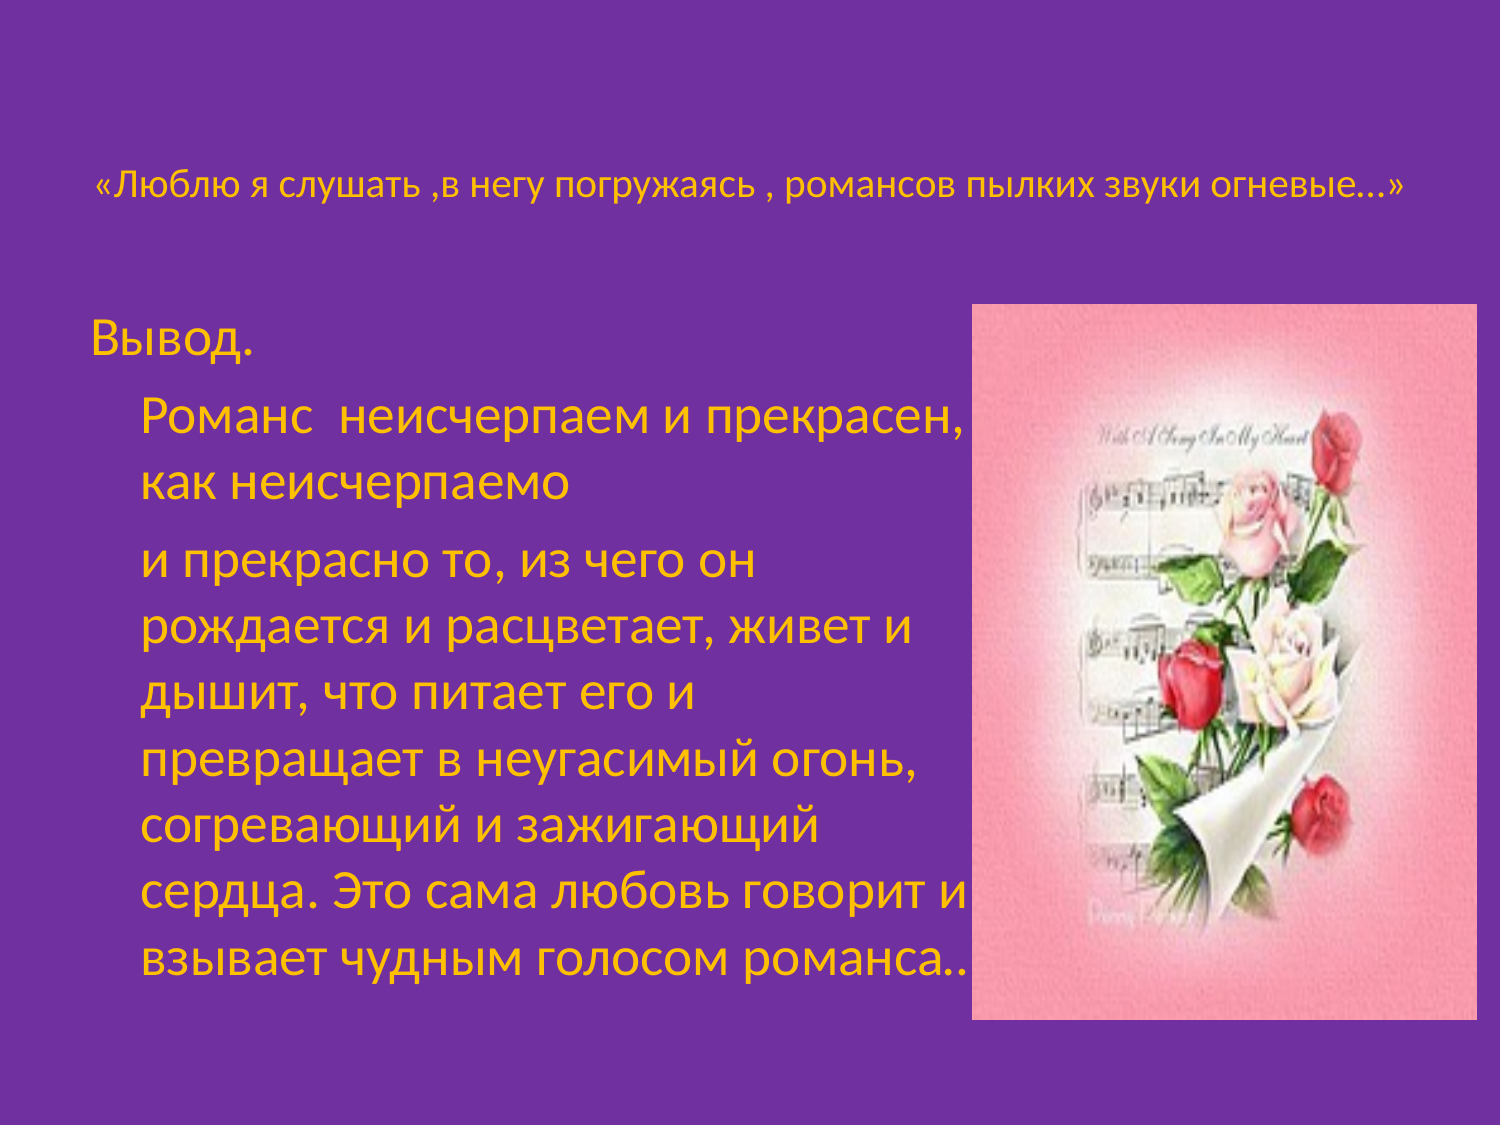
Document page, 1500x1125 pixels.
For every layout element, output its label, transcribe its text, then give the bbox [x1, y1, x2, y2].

list Вывод. Романс неисчерпаем и прекрасен, как неисчерпаемо и прекрасно то, из чего он рождается и расцветает, живет и дышит, что питает его и превращает в неугасимый огонь, согревающий и зажигающий сердца. Это сама любовь говорит и взывает чудным голосом романса… [75, 292, 1008, 1067]
title «Люблю я слушать ,в негу погружаясь , романсов пылких звуки огневые…» [75, 128, 1425, 233]
picture [972, 304, 1477, 1020]
